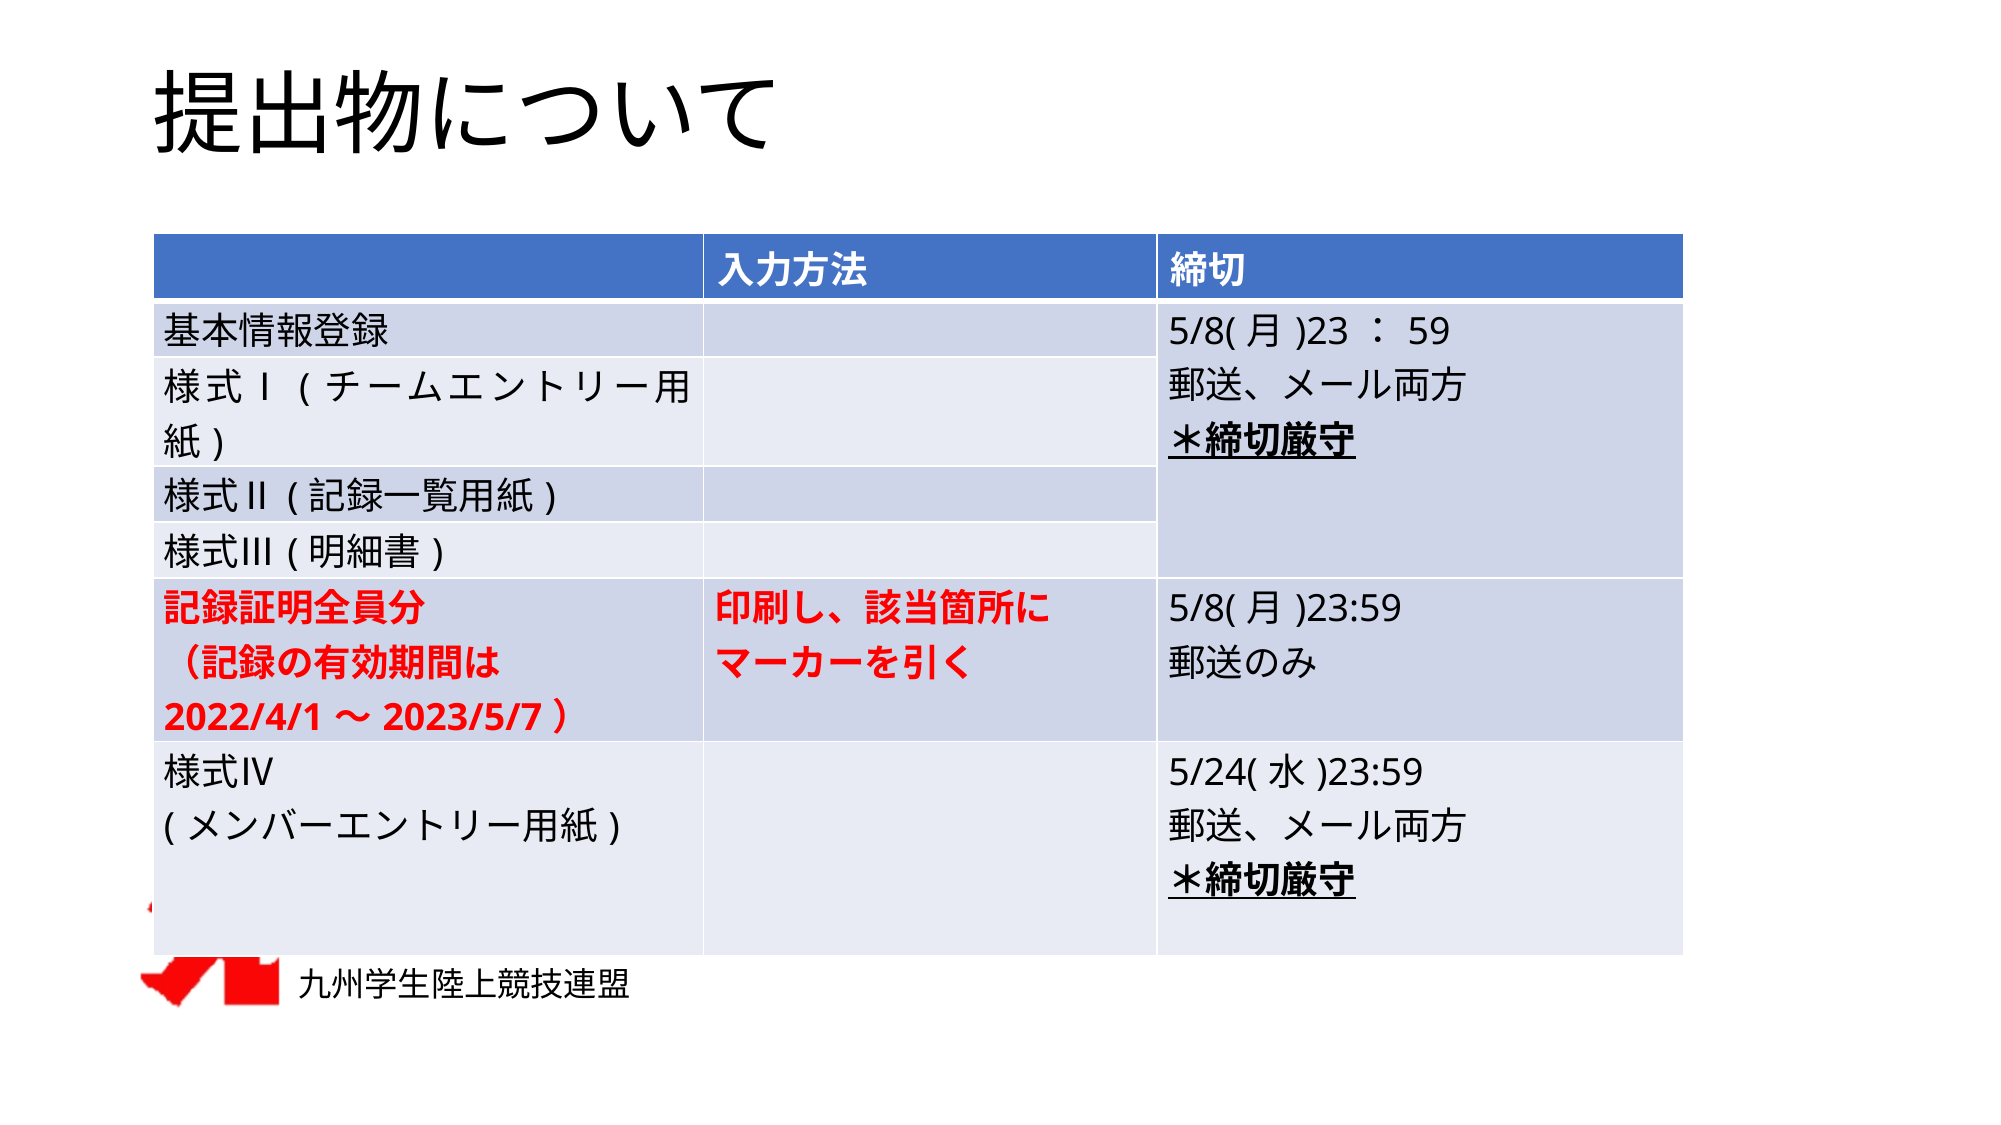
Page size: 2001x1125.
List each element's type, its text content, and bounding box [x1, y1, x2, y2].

title 提出物について [137, 59, 1863, 174]
table_header [154, 234, 703, 298]
table_cell 様式Ⅲ(明細書) [154, 523, 703, 577]
table_cell 5/24(水)23:59 郵送、メール両方 ＊締切厳守 [1158, 742, 1683, 955]
table_cell [704, 742, 1156, 955]
table_cell 様式Ⅳ (メンバーエントリー用紙) [154, 742, 703, 955]
picture [137, 863, 284, 1014]
table_cell 5/8(月)23：59 郵送、メール両方 ＊締切厳守 [1158, 304, 1683, 577]
table_cell 5/8(月)23:59 郵送のみ [1158, 579, 1683, 741]
table_cell 基本情報登録 [154, 304, 703, 356]
table_cell 様式Ⅱ(記録一覧用紙) [154, 467, 703, 521]
table_cell 様式Ⅰ(チームエントリー用紙) [154, 358, 703, 465]
table_cell 印刷し、該当箇所に マーカーを引く [704, 579, 1156, 741]
table_cell [704, 304, 1156, 356]
table_cell 記録証明全員分 （記録の有効期間は 2022/4/1～2023/5/7） [154, 579, 703, 741]
table_header 入力方法 [704, 234, 1156, 298]
table_cell [704, 523, 1156, 577]
table_cell [704, 467, 1156, 521]
table_cell [704, 358, 1156, 465]
table_header 締切 [1158, 234, 1683, 298]
